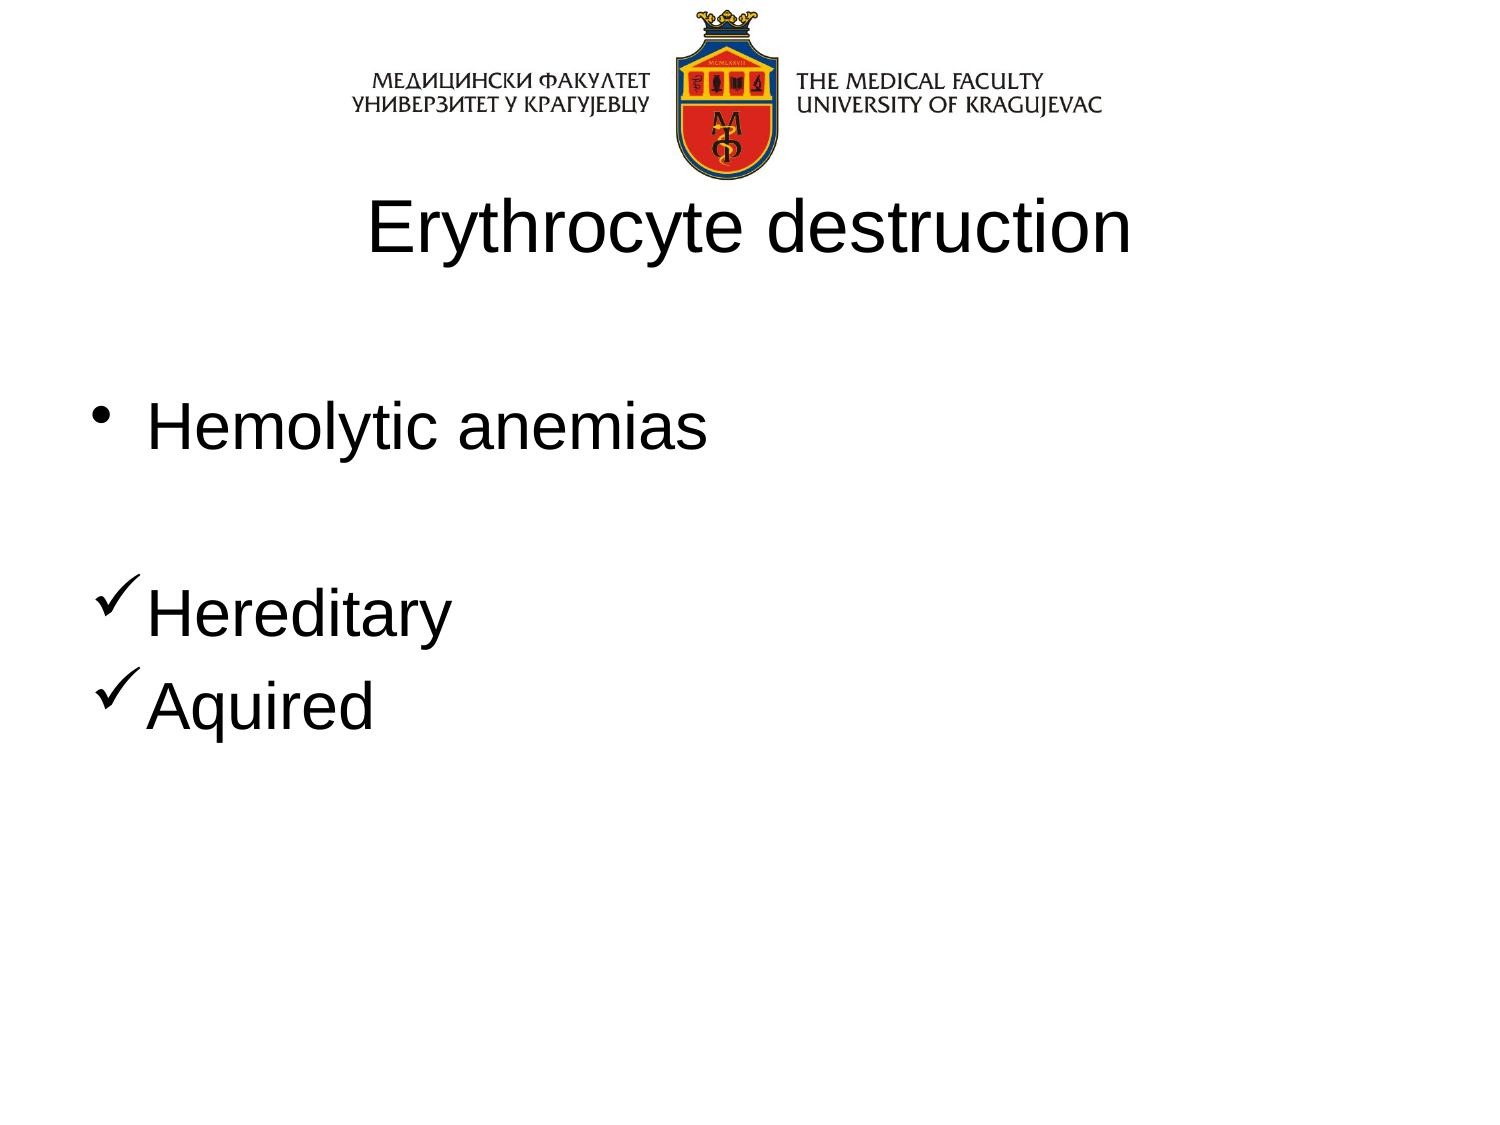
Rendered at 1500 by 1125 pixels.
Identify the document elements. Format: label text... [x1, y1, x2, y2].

list Hemolytic anemias Hereditary Aquired [75, 375, 1425, 1118]
picture [328, 0, 1125, 174]
title Erythrocyte destruction [75, 174, 1425, 362]
